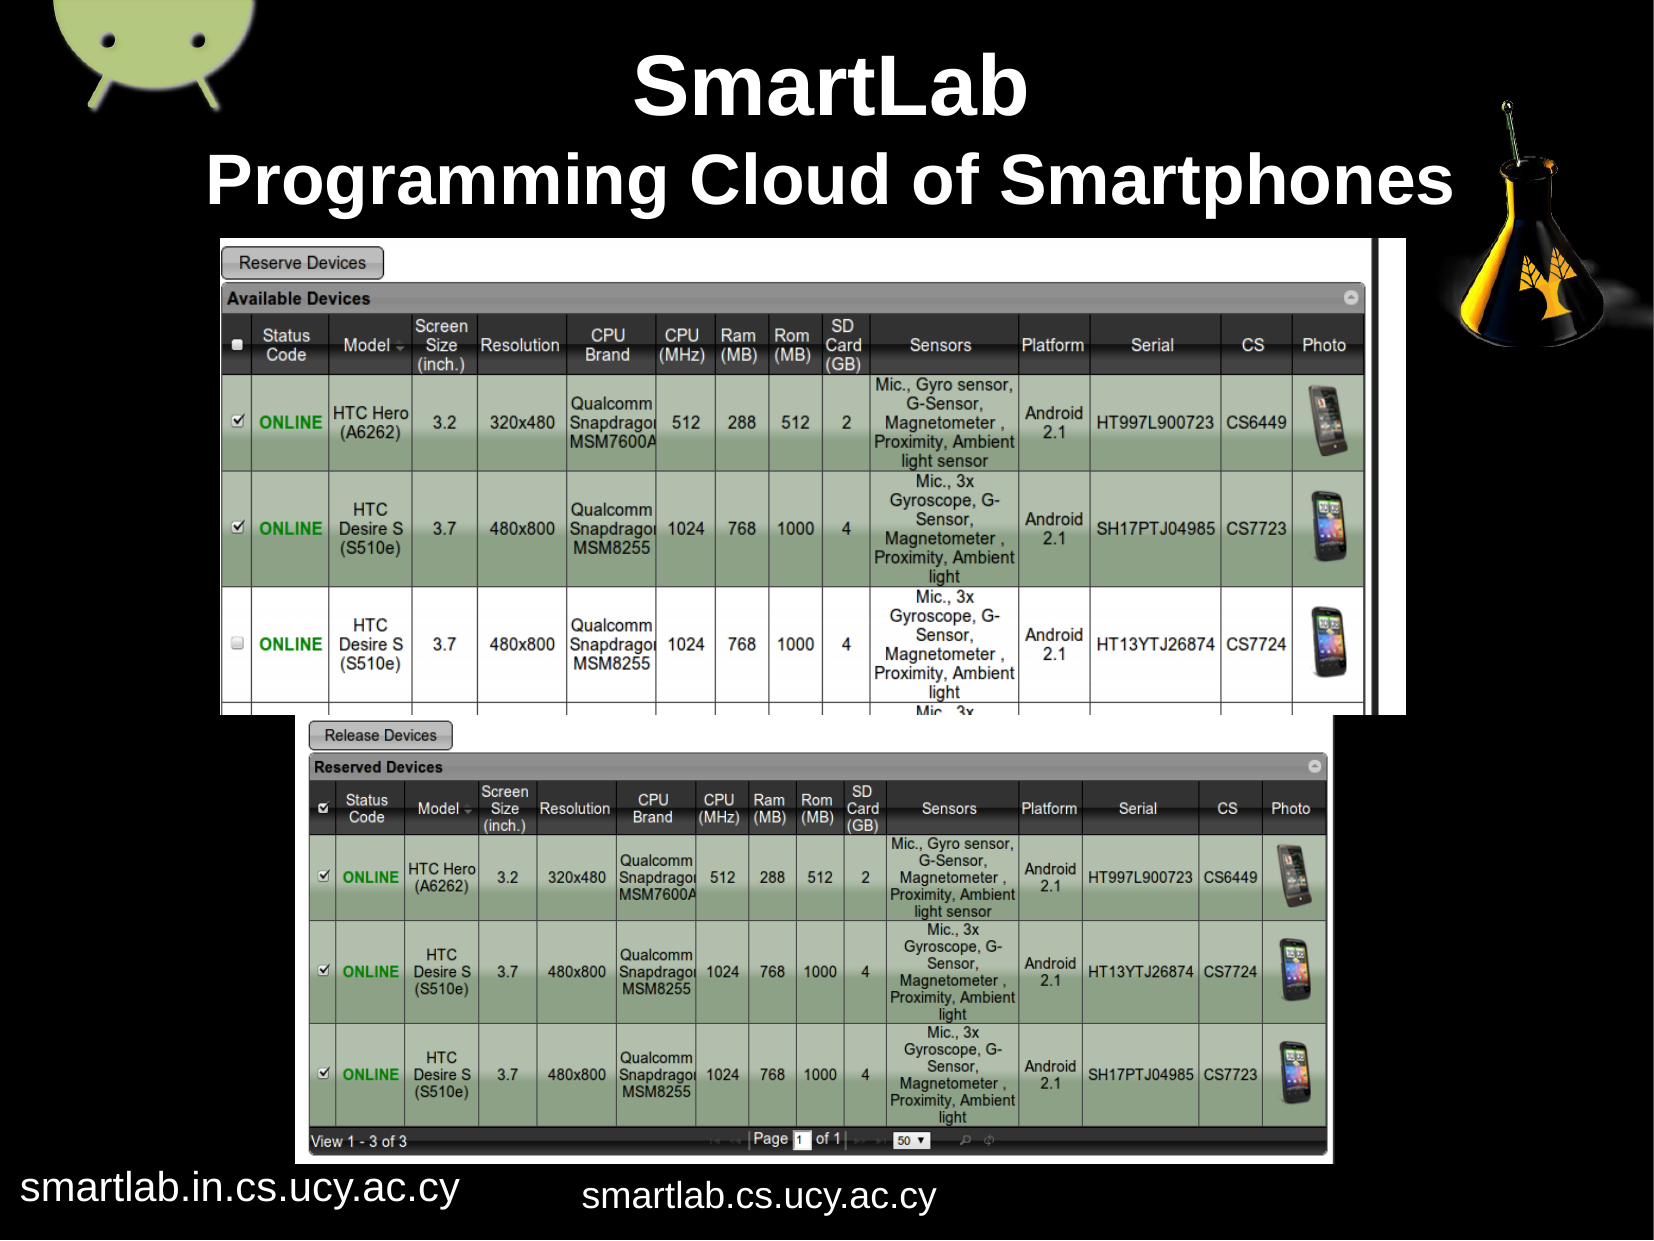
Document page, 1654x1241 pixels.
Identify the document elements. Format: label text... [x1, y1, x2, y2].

picture [219, 238, 1406, 1164]
picture [46, 0, 259, 116]
text_box smartlab.cs.ucy.ac.cy [566, 1172, 993, 1224]
title smartlab.in.cs.ucy.ac.cy [0, 1154, 480, 1216]
text_box SmartLab Programming Cloud of Smartphones [82, 17, 1571, 228]
picture [1431, 100, 1654, 347]
